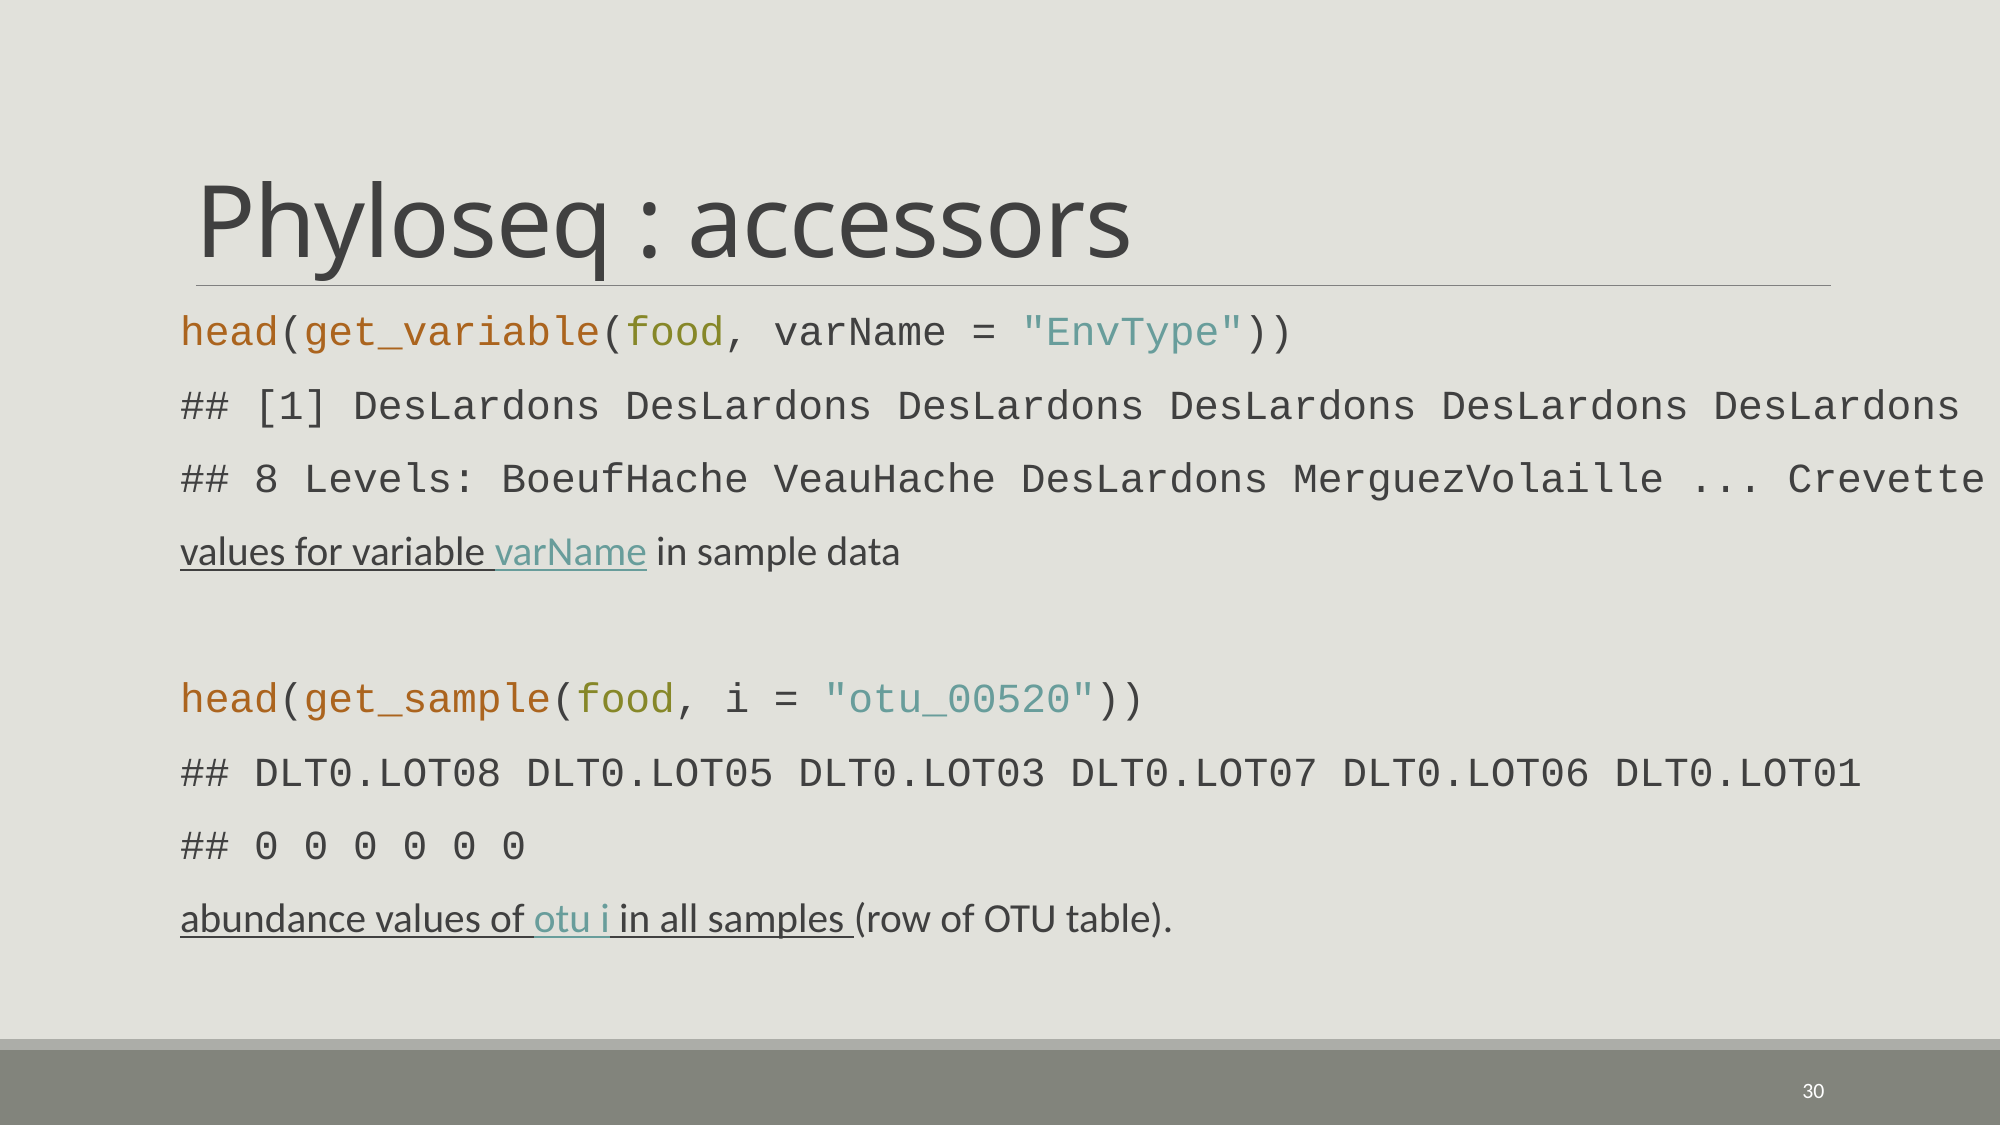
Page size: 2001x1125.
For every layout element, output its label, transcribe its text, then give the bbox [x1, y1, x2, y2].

title Phyloseq : accessors [180, 47, 1830, 285]
list head(get_variable(food, varName = "EnvType")) ## [1] DesLardons DesLardons DesLardons DesLardons DesLardons DesLardons ## 8 Levels: BoeufHache VeauHache DesLardons MerguezVolaille ... Crevette values for variable varName in sample data head(get_sample(food, i = "otu_00520")) ## DLT0.LOT08 DLT0.LOT05 DLT0.LOT03 DLT0.LOT07 DLT0.LOT06 DLT0.LOT01 ## 0 0 0 0 0 0 abundance values of otu i in all samples (row of OTU table). [180, 302, 2000, 963]
slide_number 30 [1624, 1059, 1840, 1120]
